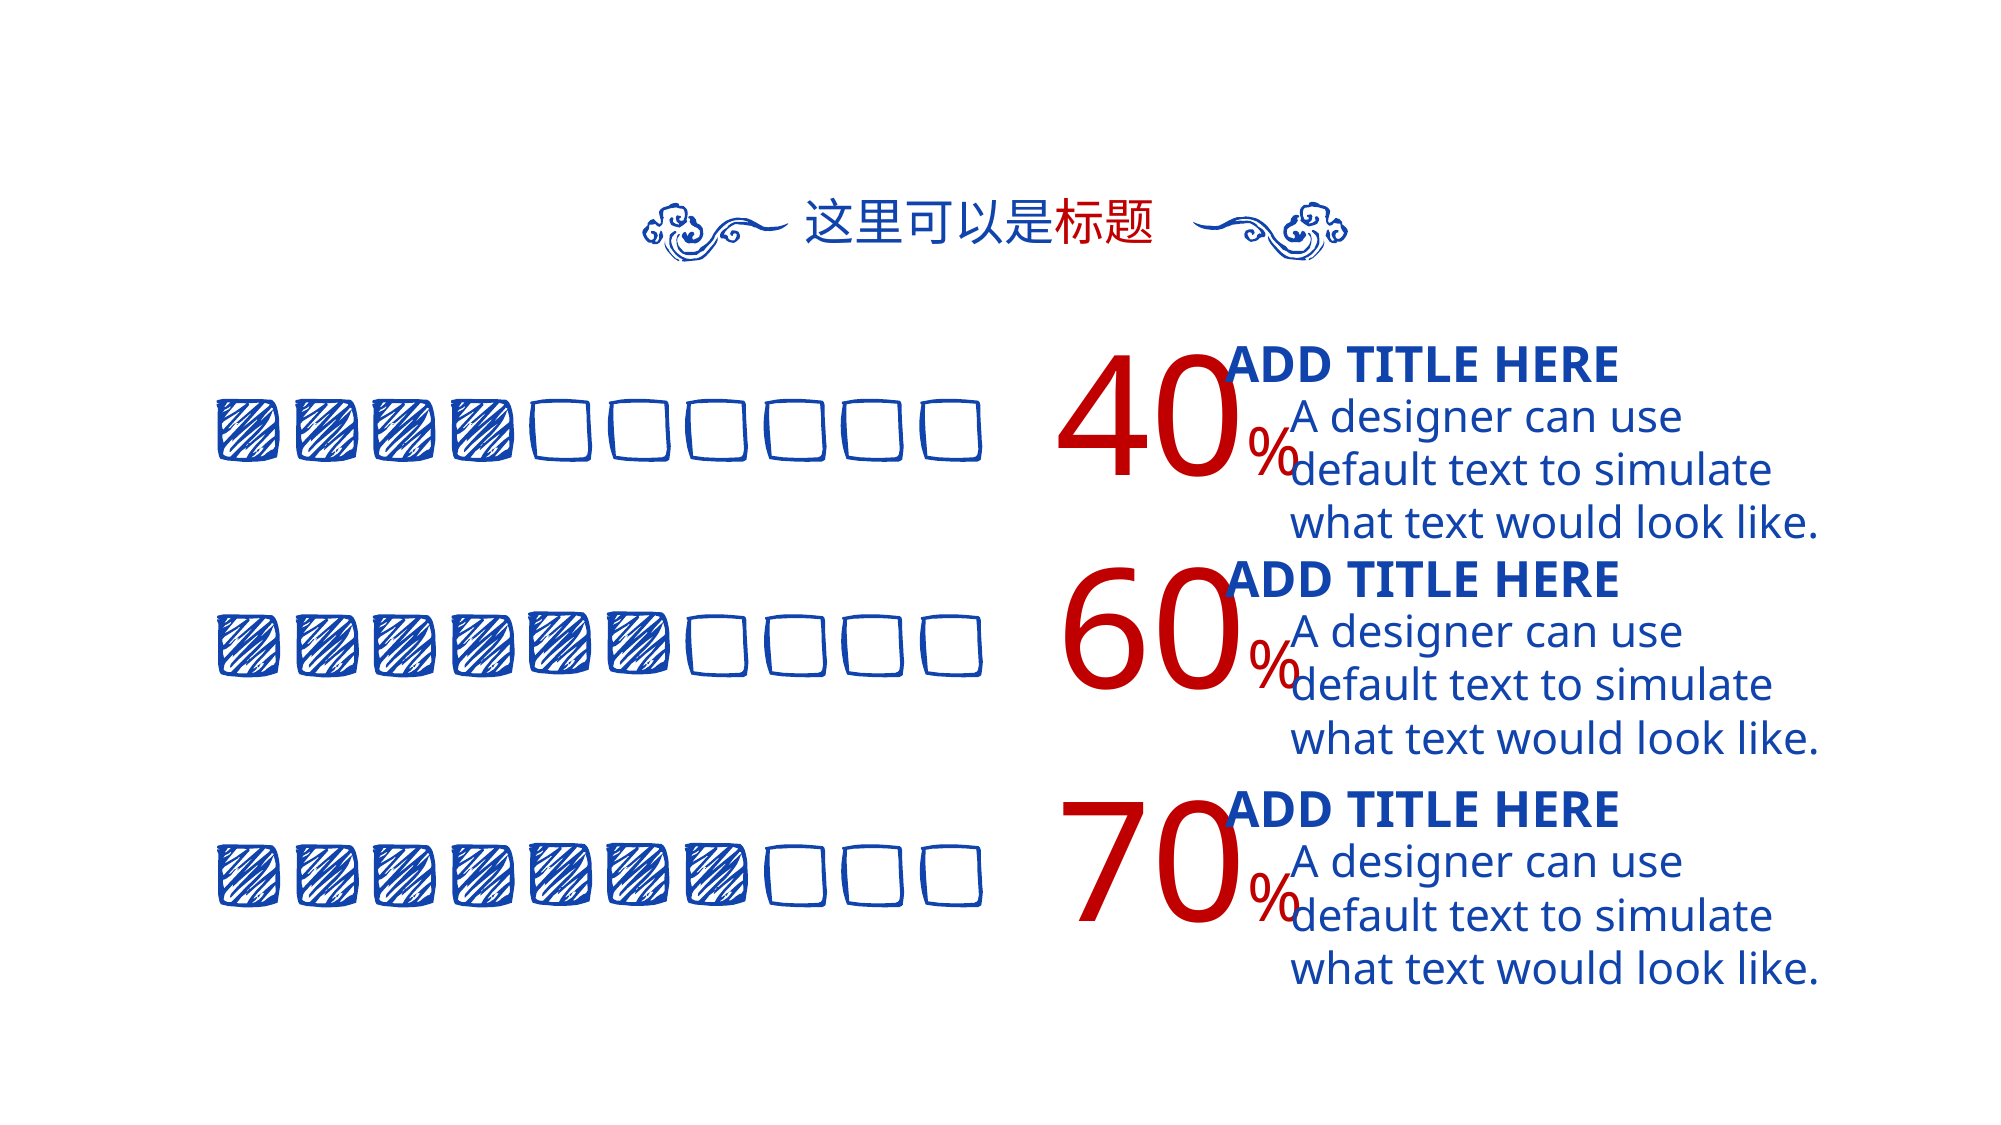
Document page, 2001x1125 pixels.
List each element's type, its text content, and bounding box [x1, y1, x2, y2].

text_box [529, 398, 593, 462]
text_box [295, 398, 359, 462]
text_box [606, 611, 670, 675]
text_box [1275, 770, 1839, 949]
text_box [685, 614, 749, 678]
text_box 60% [1041, 514, 1327, 730]
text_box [1275, 324, 1838, 504]
text_box [606, 842, 670, 906]
text_box [919, 398, 983, 462]
text_box [840, 398, 904, 462]
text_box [1275, 540, 1839, 719]
text_box [919, 614, 983, 678]
text_box [919, 844, 983, 908]
text_box [763, 398, 827, 462]
text_box [528, 611, 592, 675]
text_box [841, 614, 905, 678]
text_box [372, 398, 436, 462]
text_box [372, 844, 436, 908]
text_box [217, 844, 281, 908]
text_box [295, 614, 359, 678]
text_box [607, 398, 671, 462]
text_box [841, 844, 905, 908]
text_box [764, 844, 828, 908]
text_box [372, 614, 436, 678]
text_box 40% [1040, 301, 1326, 517]
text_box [642, 183, 1348, 263]
text_box [451, 398, 515, 462]
text_box [217, 614, 281, 678]
text_box [684, 398, 748, 462]
text_box [764, 614, 828, 678]
text_box [529, 842, 593, 906]
text_box [451, 614, 515, 678]
text_box [295, 844, 359, 908]
text_box [216, 398, 280, 462]
text_box 70% [1041, 747, 1327, 962]
text_box [684, 842, 748, 906]
text_box [451, 844, 515, 908]
